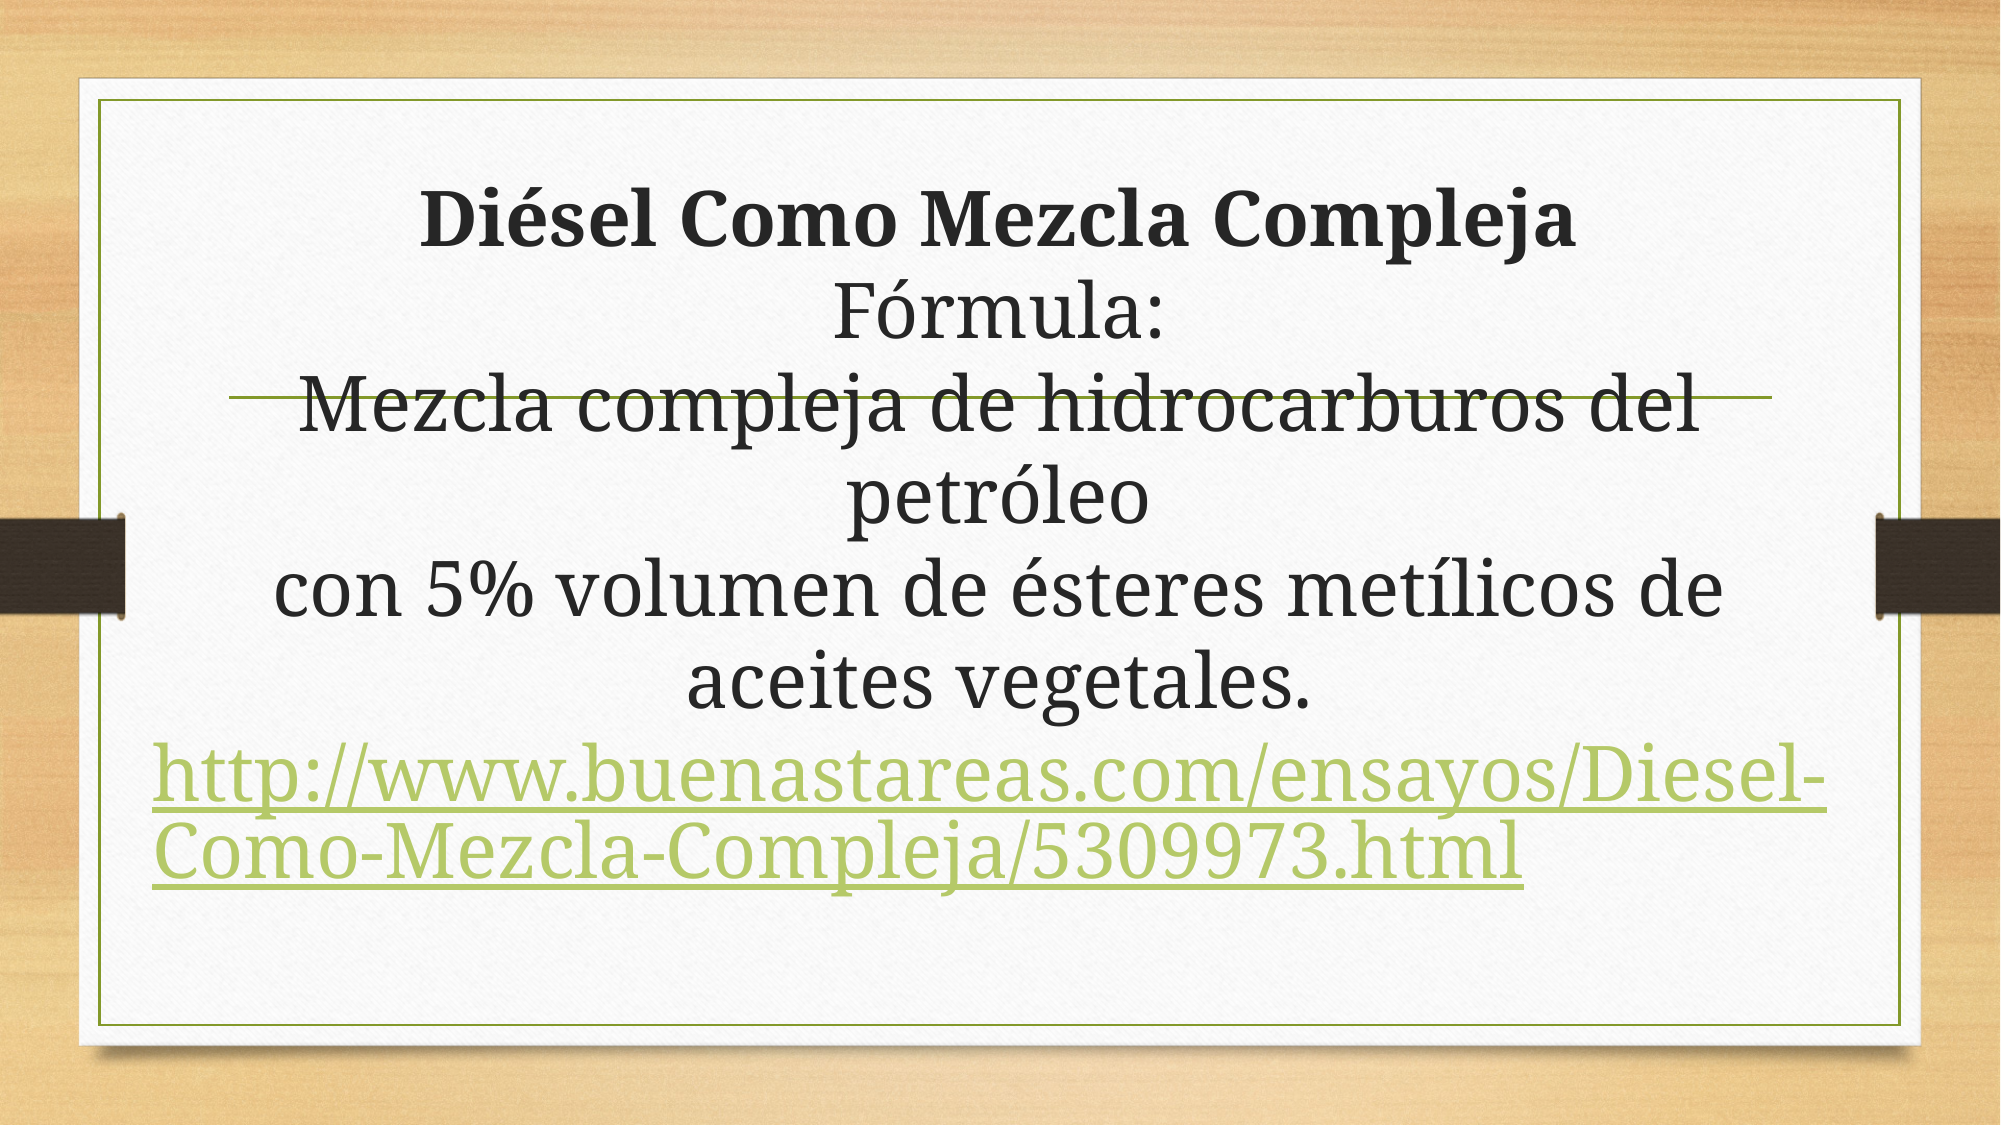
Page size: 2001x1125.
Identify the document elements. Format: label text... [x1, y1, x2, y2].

title Diésel Como Mezcla Compleja Fórmula: Mezcla compleja de hidrocarburos del petróleo con 5% volumen de ésteres metílicos de aceites vegetales. http://www.buenastareas.com/ensayos/Diesel-Como-Mezcla-Compleja/5309973.html [137, 161, 1863, 1022]
picture [0, 0, 2001, 1125]
